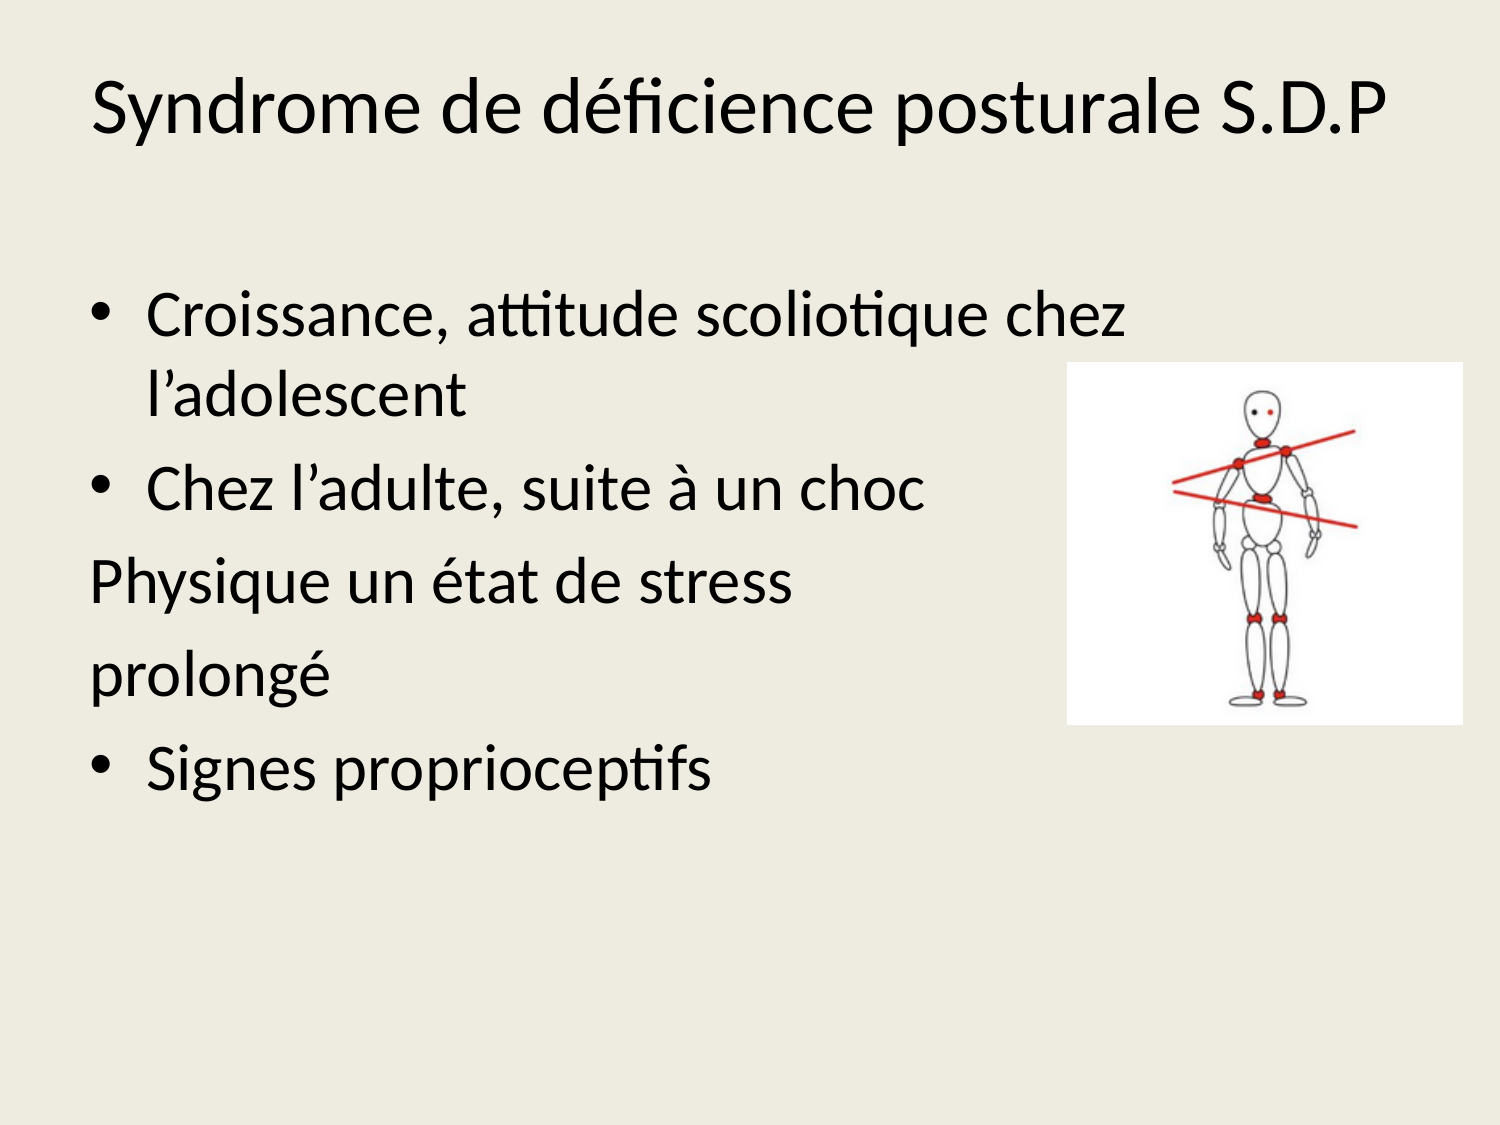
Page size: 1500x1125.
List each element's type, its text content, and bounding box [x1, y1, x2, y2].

picture [1067, 362, 1463, 726]
title Syndrome de déficience posturale S.D.P [75, 45, 1425, 233]
list Croissance, attitude scoliotique chez l’adolescent Chez l’adulte, suite à un choc Physique un état de stress prolongé Signes proprioceptifs [75, 262, 1425, 1005]
